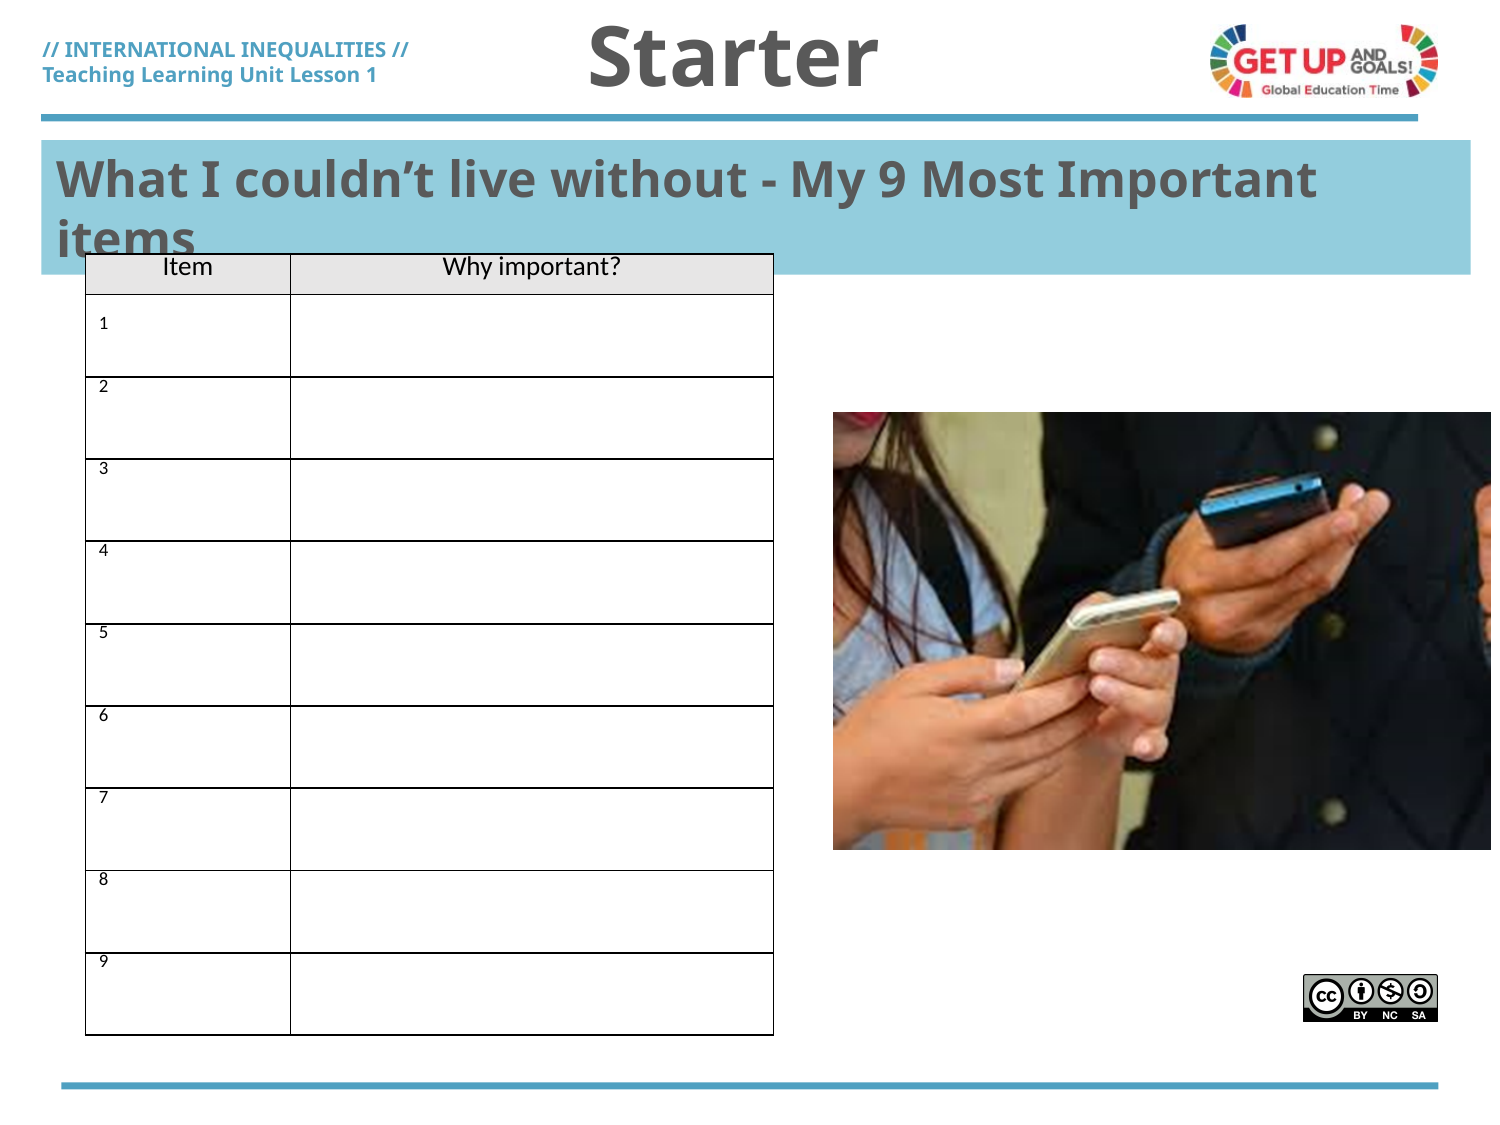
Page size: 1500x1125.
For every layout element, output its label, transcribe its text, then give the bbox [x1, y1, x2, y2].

table_cell 3 [86, 460, 290, 540]
picture [1302, 974, 1438, 1022]
table_header Why important? [291, 255, 773, 294]
table_cell [291, 789, 773, 870]
table_cell 4 [86, 542, 290, 623]
table_cell [291, 954, 773, 1034]
table_cell [291, 625, 773, 705]
table_cell 5 [86, 625, 290, 705]
text_box // INTERNATIONAL INEQUALITIES // Teaching Learning Unit Lesson 1 [29, 24, 492, 115]
table_cell [291, 295, 773, 376]
picture [1210, 24, 1438, 99]
table_cell 2 [86, 378, 290, 458]
table_cell 1 [86, 295, 290, 376]
table_cell 8 [86, 871, 290, 952]
text_box [41, 114, 1419, 122]
table_cell [291, 460, 773, 540]
table_cell [291, 707, 773, 787]
picture [833, 412, 1491, 850]
table_cell 9 [86, 954, 290, 1034]
text_box [61, 1082, 1439, 1090]
table_cell [291, 378, 773, 458]
table_cell 7 [86, 789, 290, 870]
table_cell [291, 871, 773, 952]
text_box Starter [572, 0, 896, 111]
text_box What I couldn’t live without - My 9 Most Important items [41, 140, 1471, 275]
table_cell [291, 542, 773, 623]
table_header Item [86, 255, 290, 294]
table_cell 6 [86, 707, 290, 787]
